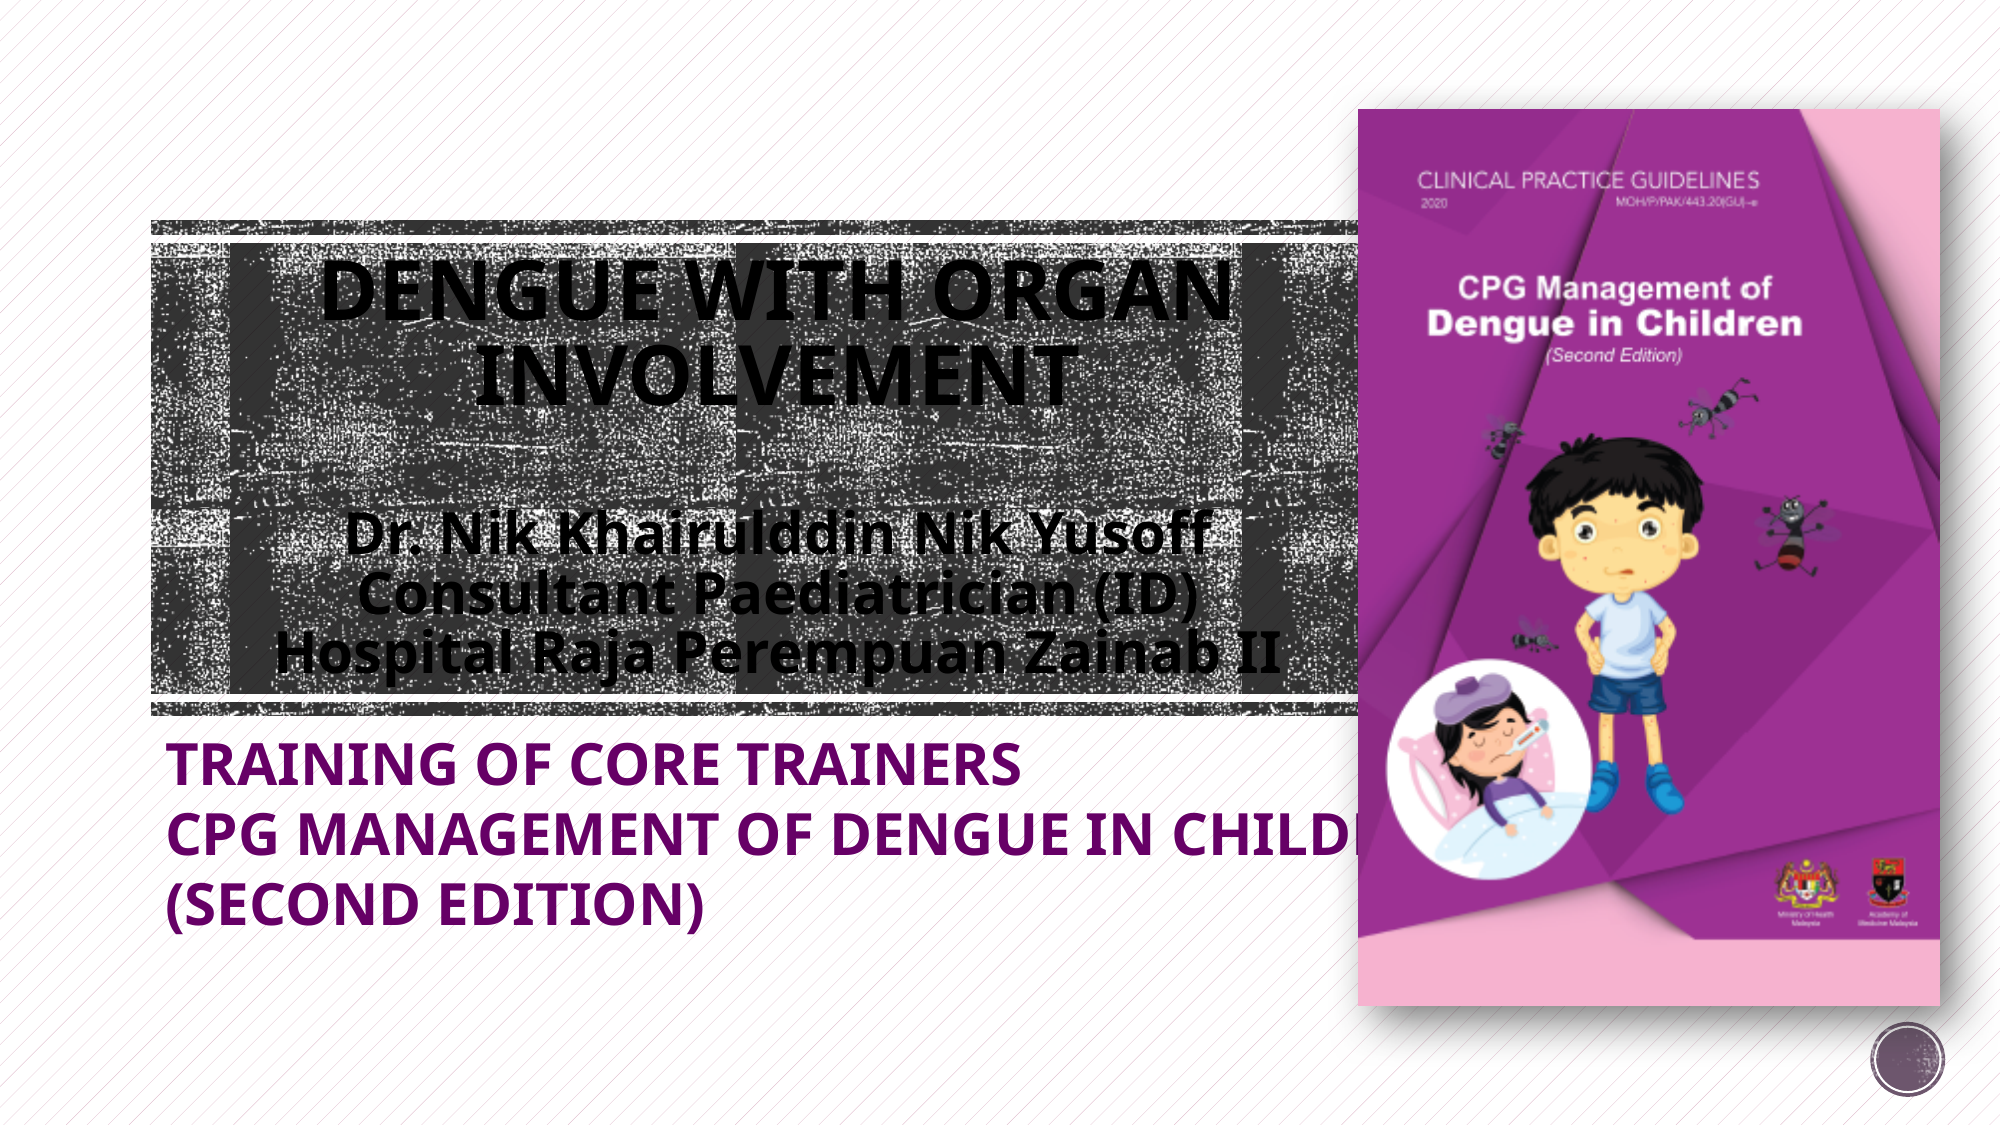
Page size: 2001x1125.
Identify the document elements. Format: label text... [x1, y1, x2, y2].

subtitle TRAINING OF CORE TRAINERS CPG MANAGEMENT OF DENGUE IN CHILDREN (SECOND EDITION) [150, 720, 1340, 968]
title DENGUE WITH ORGAN INVOLVEMENT Dr. Nik Khairulddin Nik Yusoff Consultant Paediatrician (ID) Hospital Raja Perempuan Zainab II [172, 234, 1340, 704]
picture [1358, 109, 1940, 1006]
